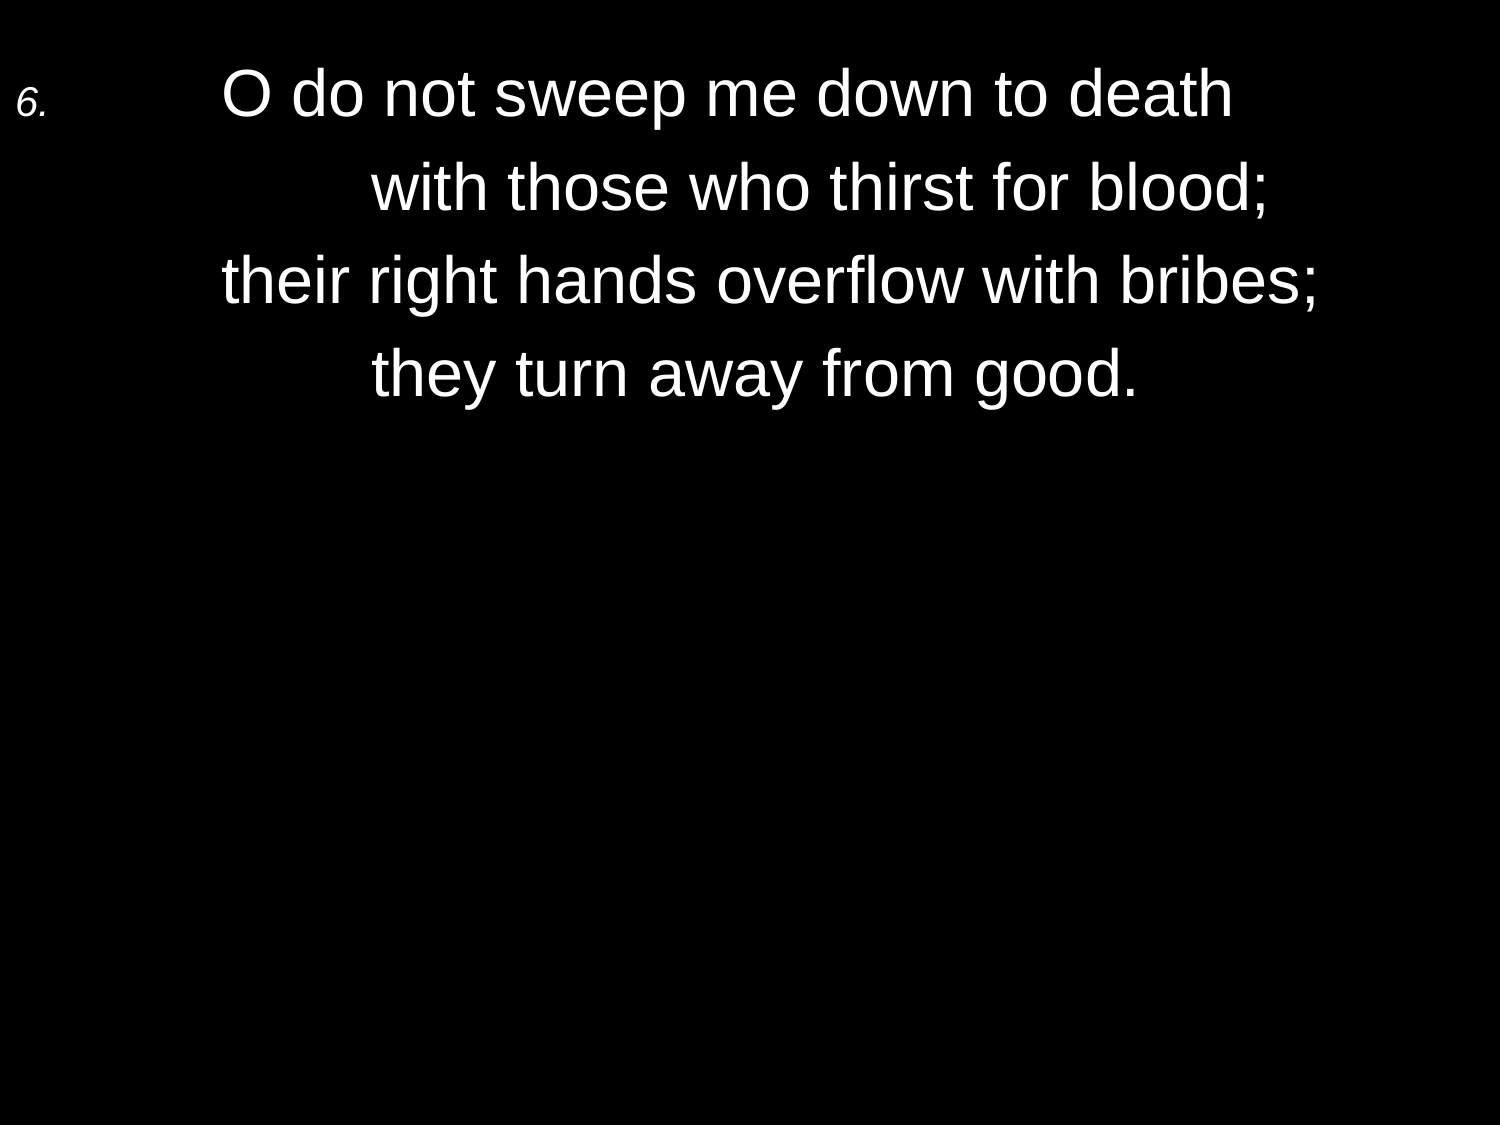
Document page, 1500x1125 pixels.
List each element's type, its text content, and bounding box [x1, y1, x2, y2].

list 6. O do not sweep me down to death with those who thirst for blood; their right hands overflow with bribes; they turn away from good. [0, 42, 1500, 1047]
